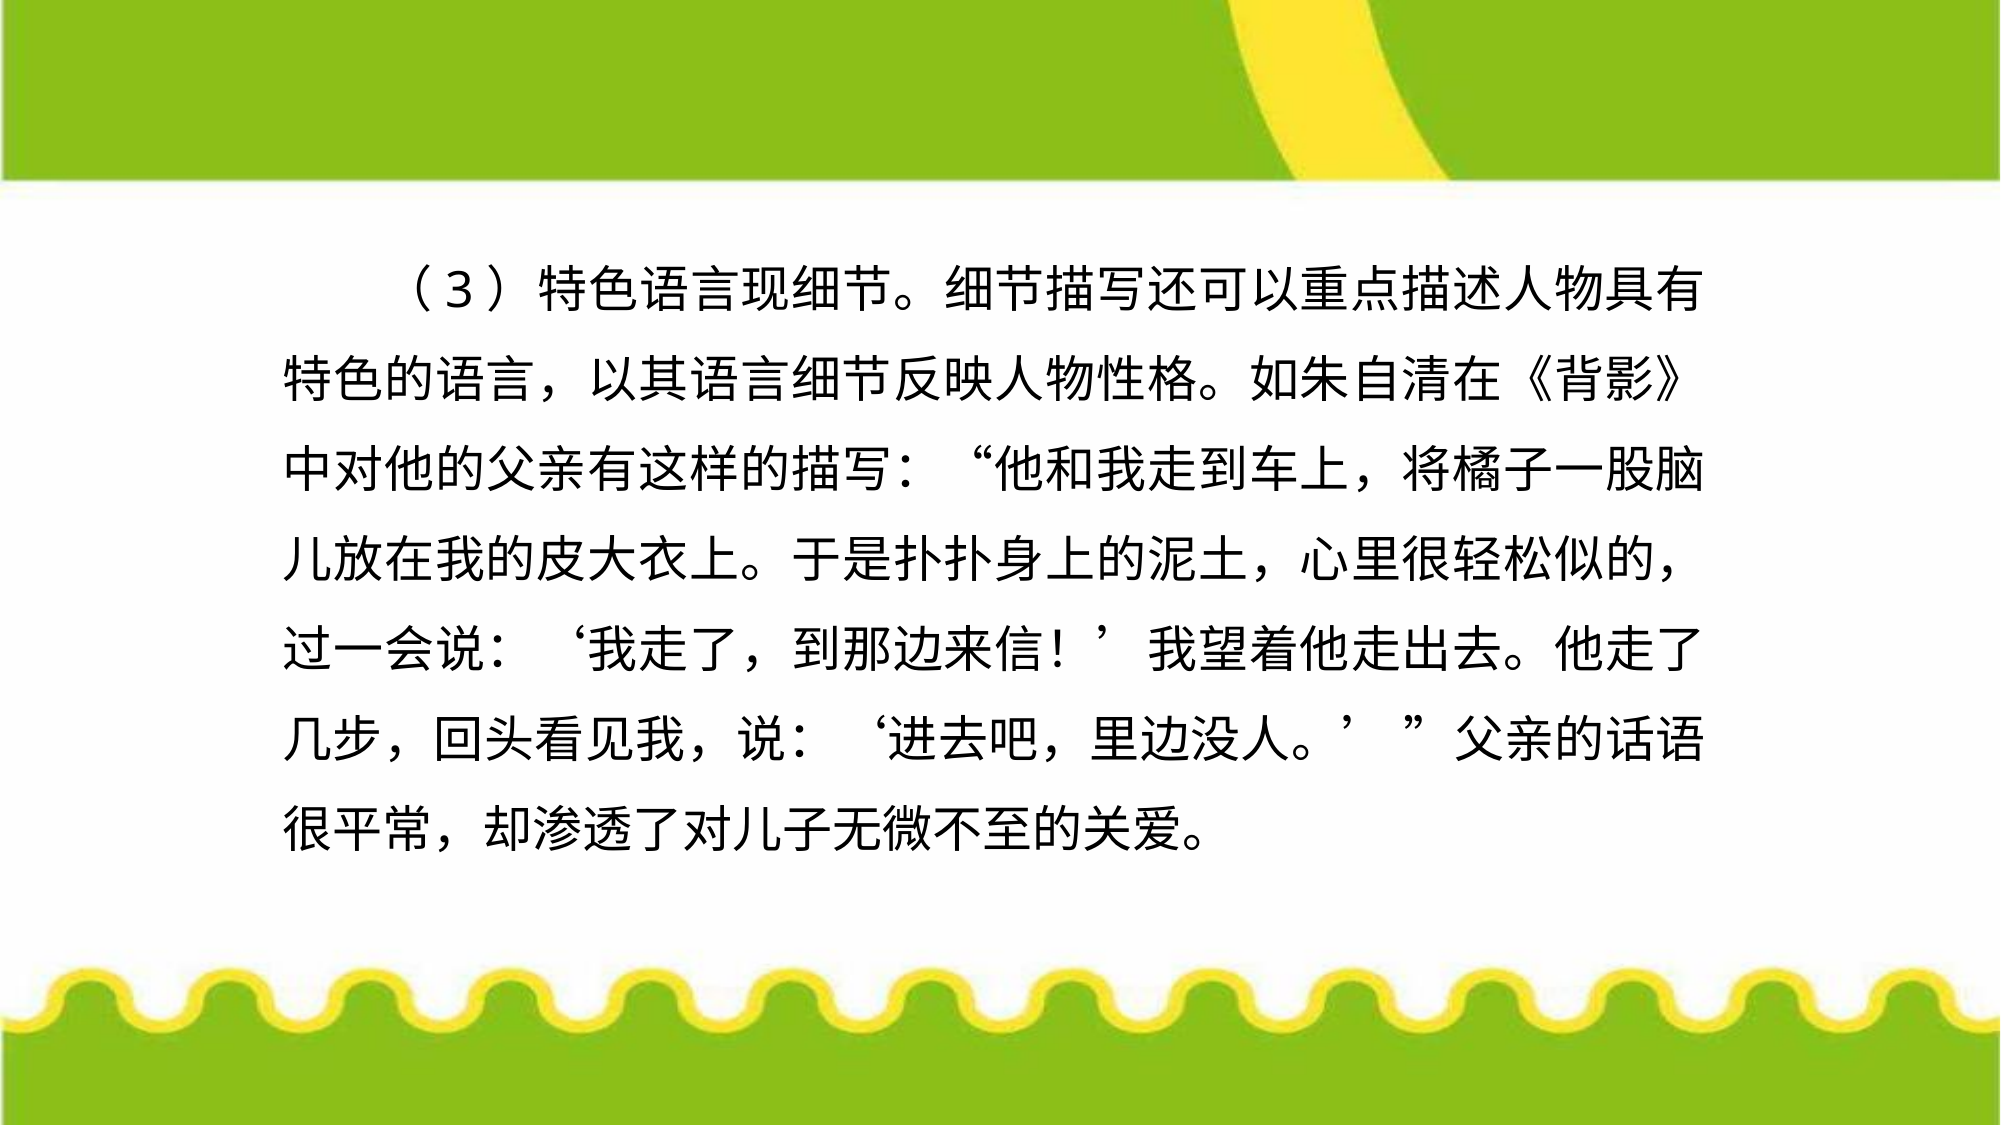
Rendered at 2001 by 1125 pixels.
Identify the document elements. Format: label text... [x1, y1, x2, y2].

text_box （3）特色语言现细节。细节描写还可以重点描述人物具有特色的语言，以其语言细节反映人物性格。如朱自清在《背影》中对他的父亲有这样的描写：“他和我走到车上，将橘子一股脑儿放在我的皮大衣上。于是扑扑身上的泥土，心里很轻松似的，过一会说：‘我走了，到那边来信！’我望着他走出去。他走了几步，回头看见我，说：‘进去吧，里边没人。’ ”父亲的话语很平常，却渗透了对儿子无微不至的关爱。 [267, 219, 1721, 865]
picture [0, 0, 2001, 1125]
